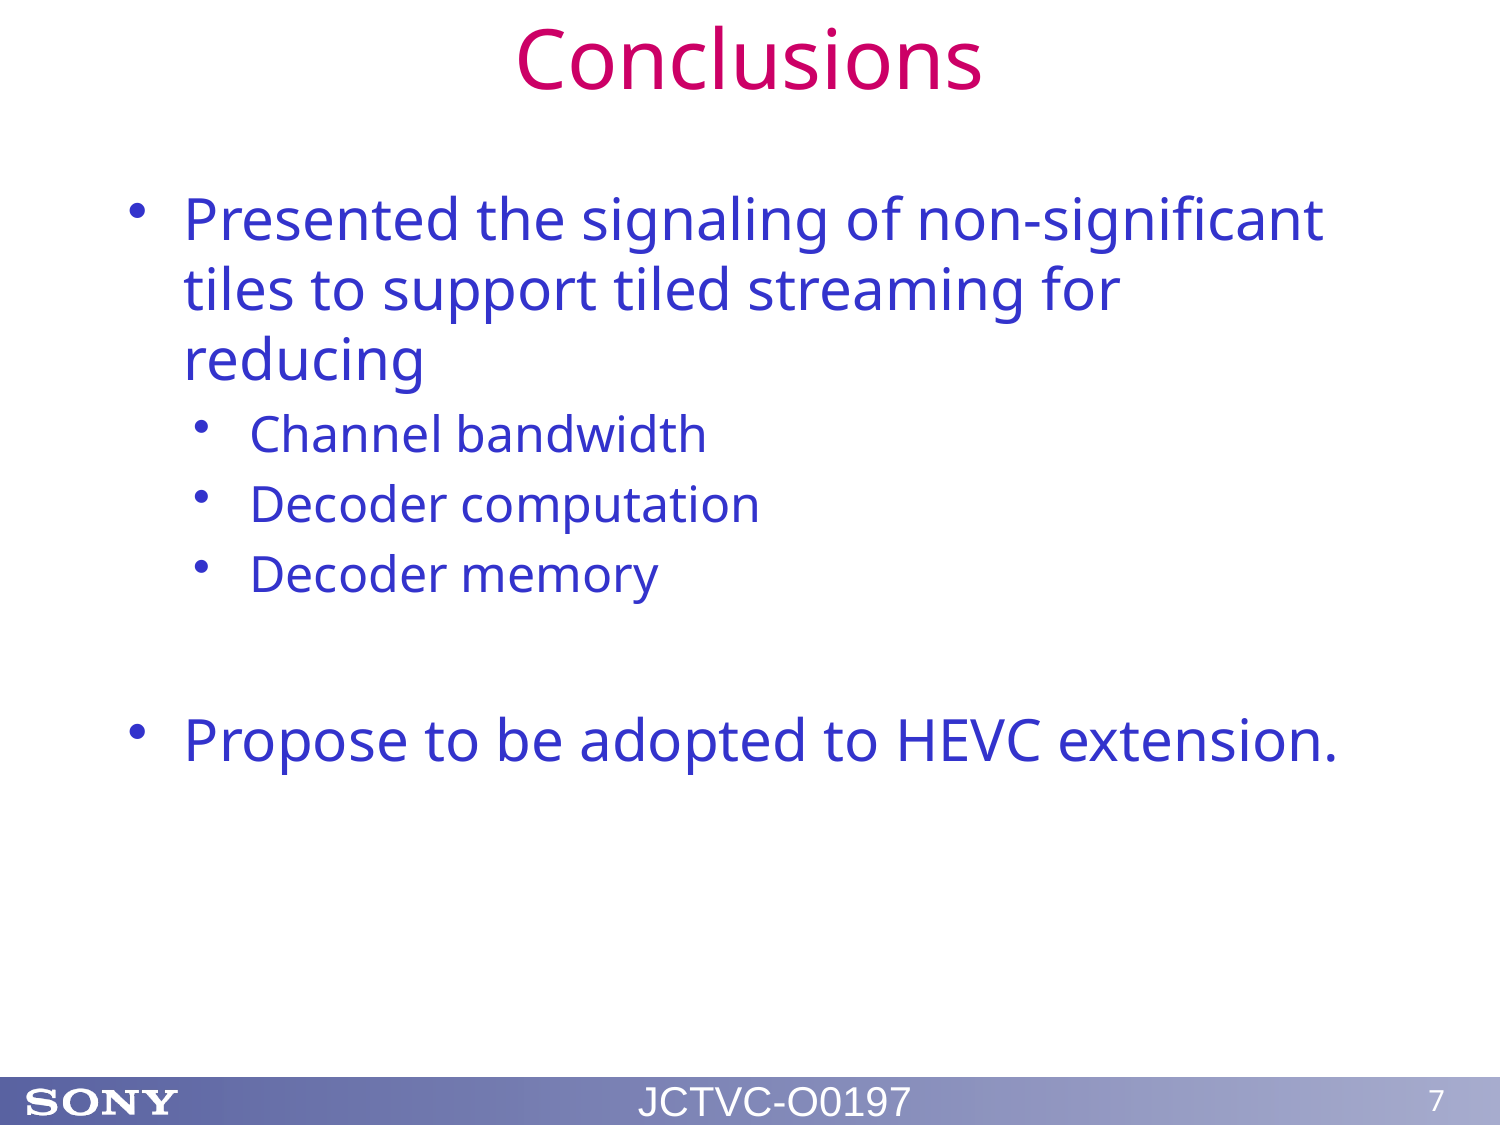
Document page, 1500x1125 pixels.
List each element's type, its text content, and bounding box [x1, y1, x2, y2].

list Presented the signaling of non-significant tiles to support tiled streaming for reducing Channel bandwidth Decoder computation Decoder memory Propose to be adopted to HEVC extension. [112, 174, 1388, 1076]
title Conclusions [112, 0, 1388, 115]
footer JCTVC-O0197 [537, 1074, 1013, 1125]
slide_number 7 [1147, 1074, 1461, 1125]
picture [26, 1088, 178, 1116]
